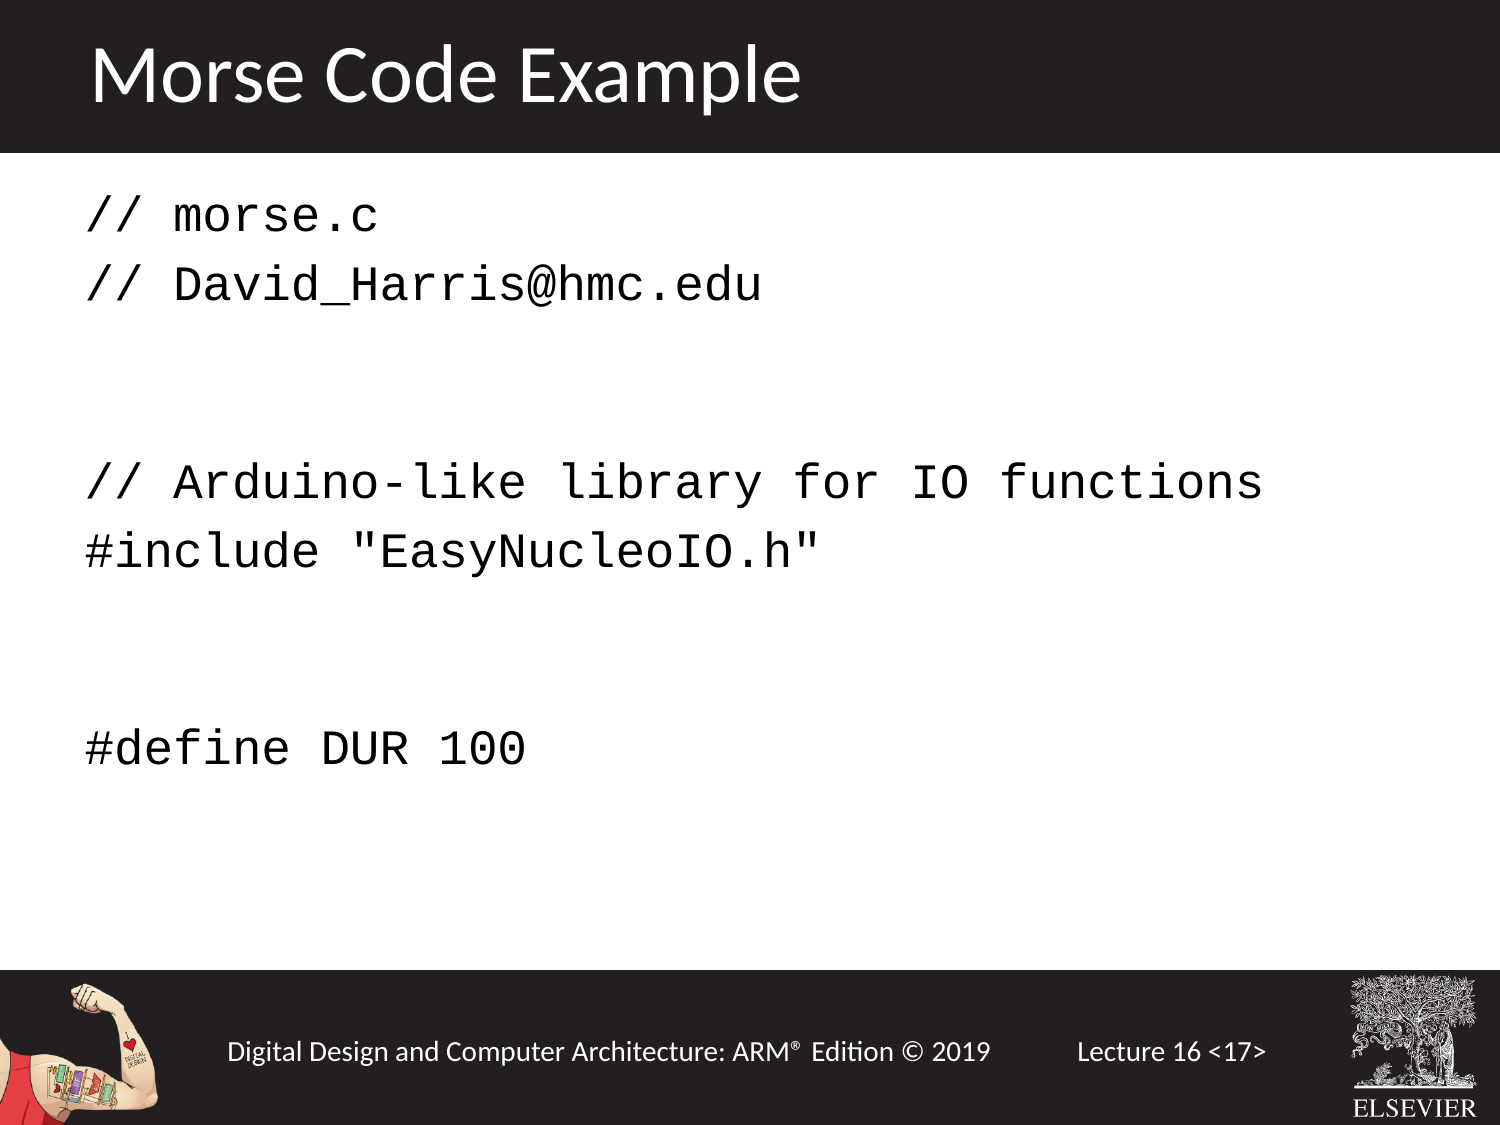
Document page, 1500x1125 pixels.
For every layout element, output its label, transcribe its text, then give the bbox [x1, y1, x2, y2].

text_box // morse.c // David_Harris@hmc.edu // Arduino-like library for IO functions #include "EasyNucleoIO.h" #define DUR 100 [69, 174, 1470, 918]
text_box Morse Code Example [74, 11, 1470, 126]
picture [0, 979, 163, 1125]
picture [1350, 974, 1477, 1117]
